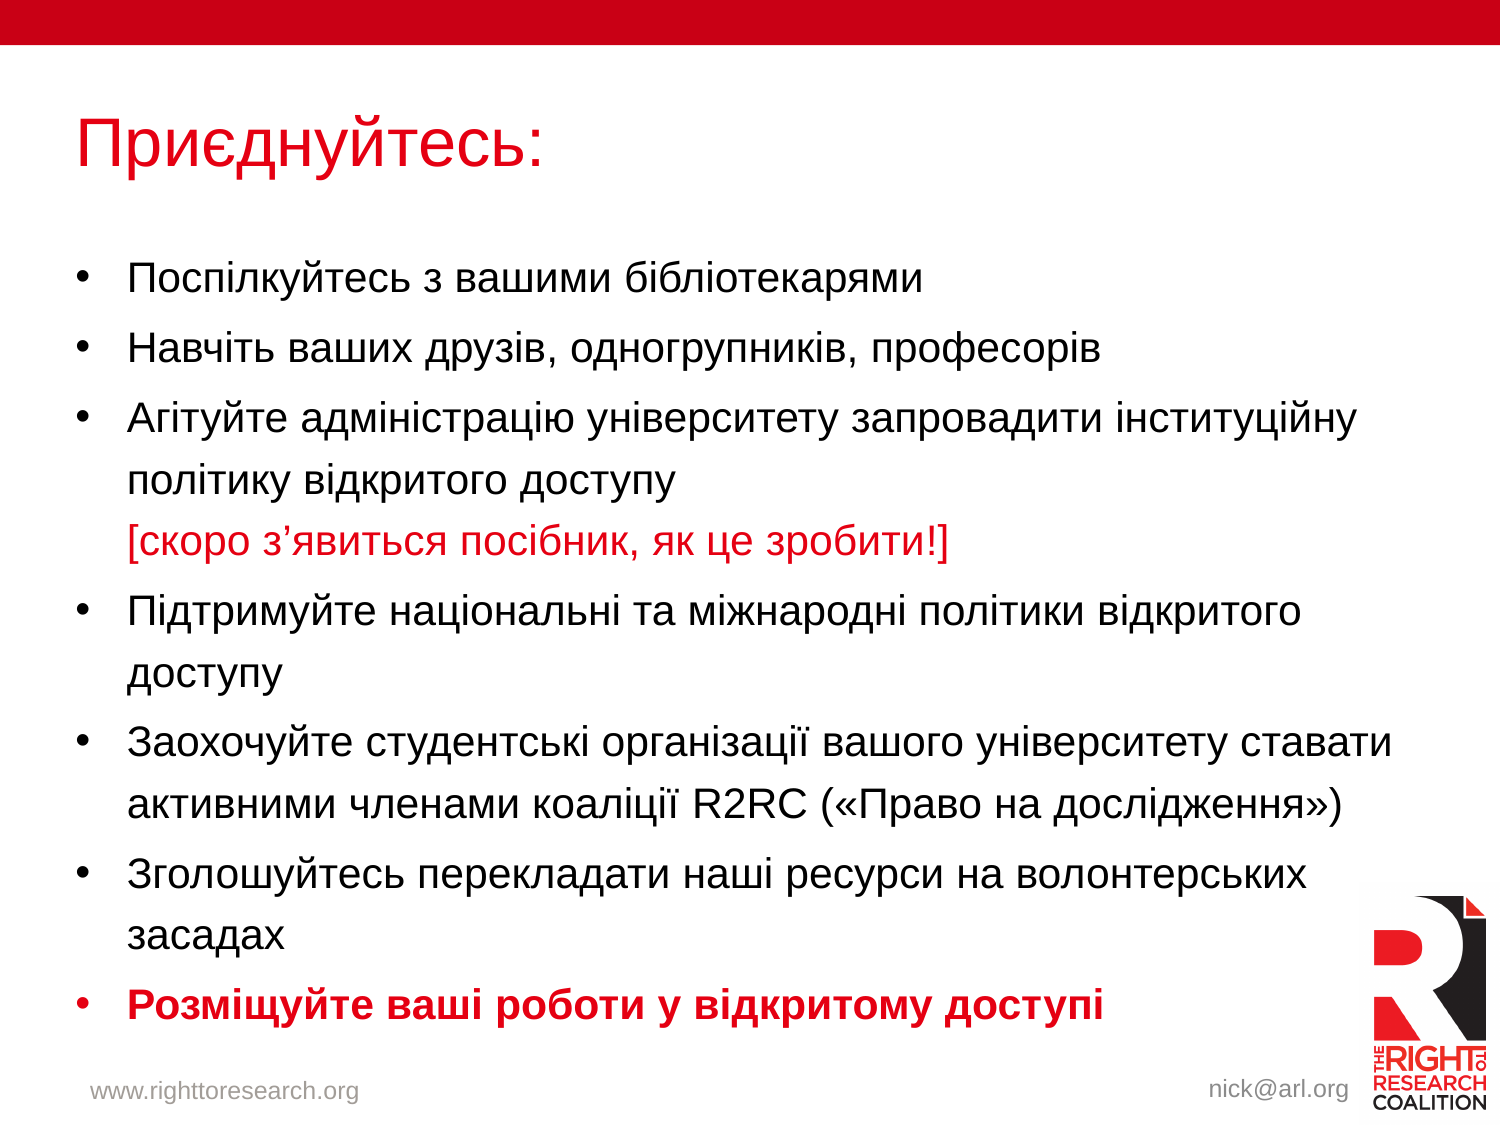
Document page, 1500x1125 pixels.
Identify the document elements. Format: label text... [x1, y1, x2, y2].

title Приєднуйтесь: [60, 45, 1411, 232]
footer www.righttoresearch.org [75, 1051, 550, 1112]
picture [1359, 882, 1500, 1125]
list Поспілкуйтесь з вашими бібліотекарями Навчіть ваших друзів, одногрупників, професорів Агітуйте адміністрацію університету запровадити інституційну політику відкритого доступу [скоро з’явиться посібник, як це зробити!] Підтримуйте національні та міжнародні політики відкритого доступу Заохочуйте студентські організації вашого університету ставати активними членами коаліції R2RC («Право на дослідження») Зголошуйтесь перекладати наші ресурси на волонтерських засадах Розміщуйте ваші роботи у відкритому доступі [60, 232, 1411, 1052]
